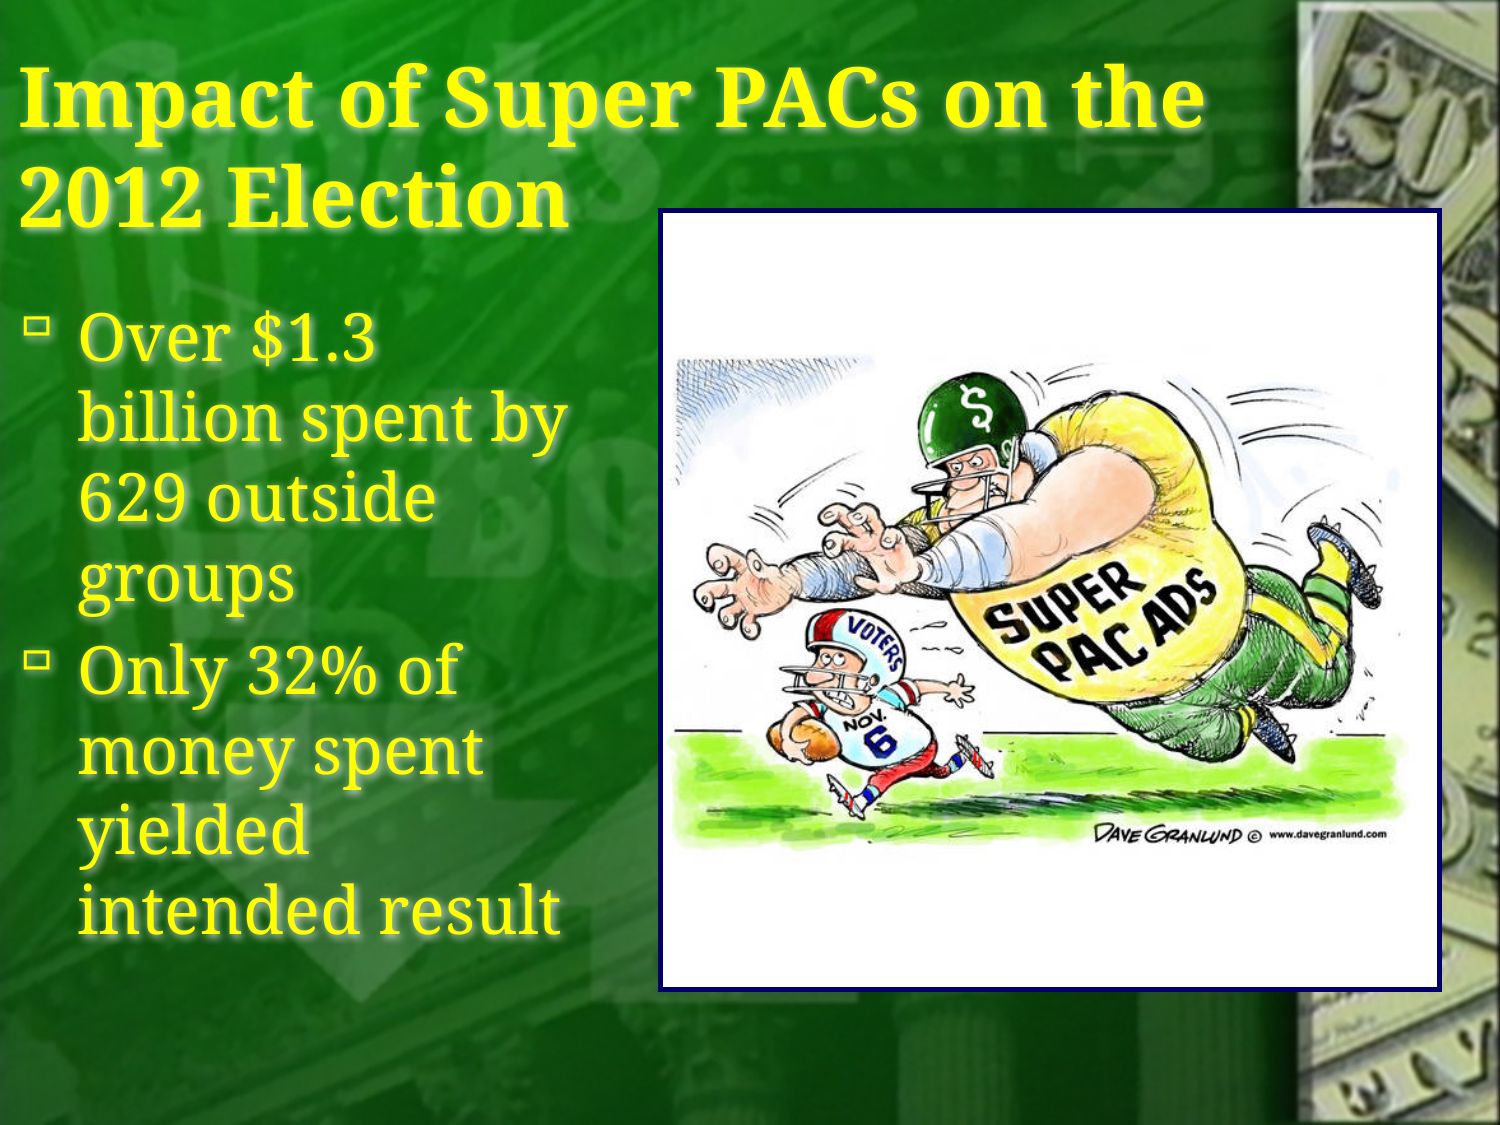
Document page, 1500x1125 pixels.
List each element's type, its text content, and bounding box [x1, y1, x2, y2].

list Over $1.3 billion spent by 629 outside groups Only 32% of money spent yielded intended result [5, 287, 594, 1088]
picture [0, 0, 1500, 1125]
title Impact of Super PACs on the 2012 Election [3, 62, 1288, 225]
